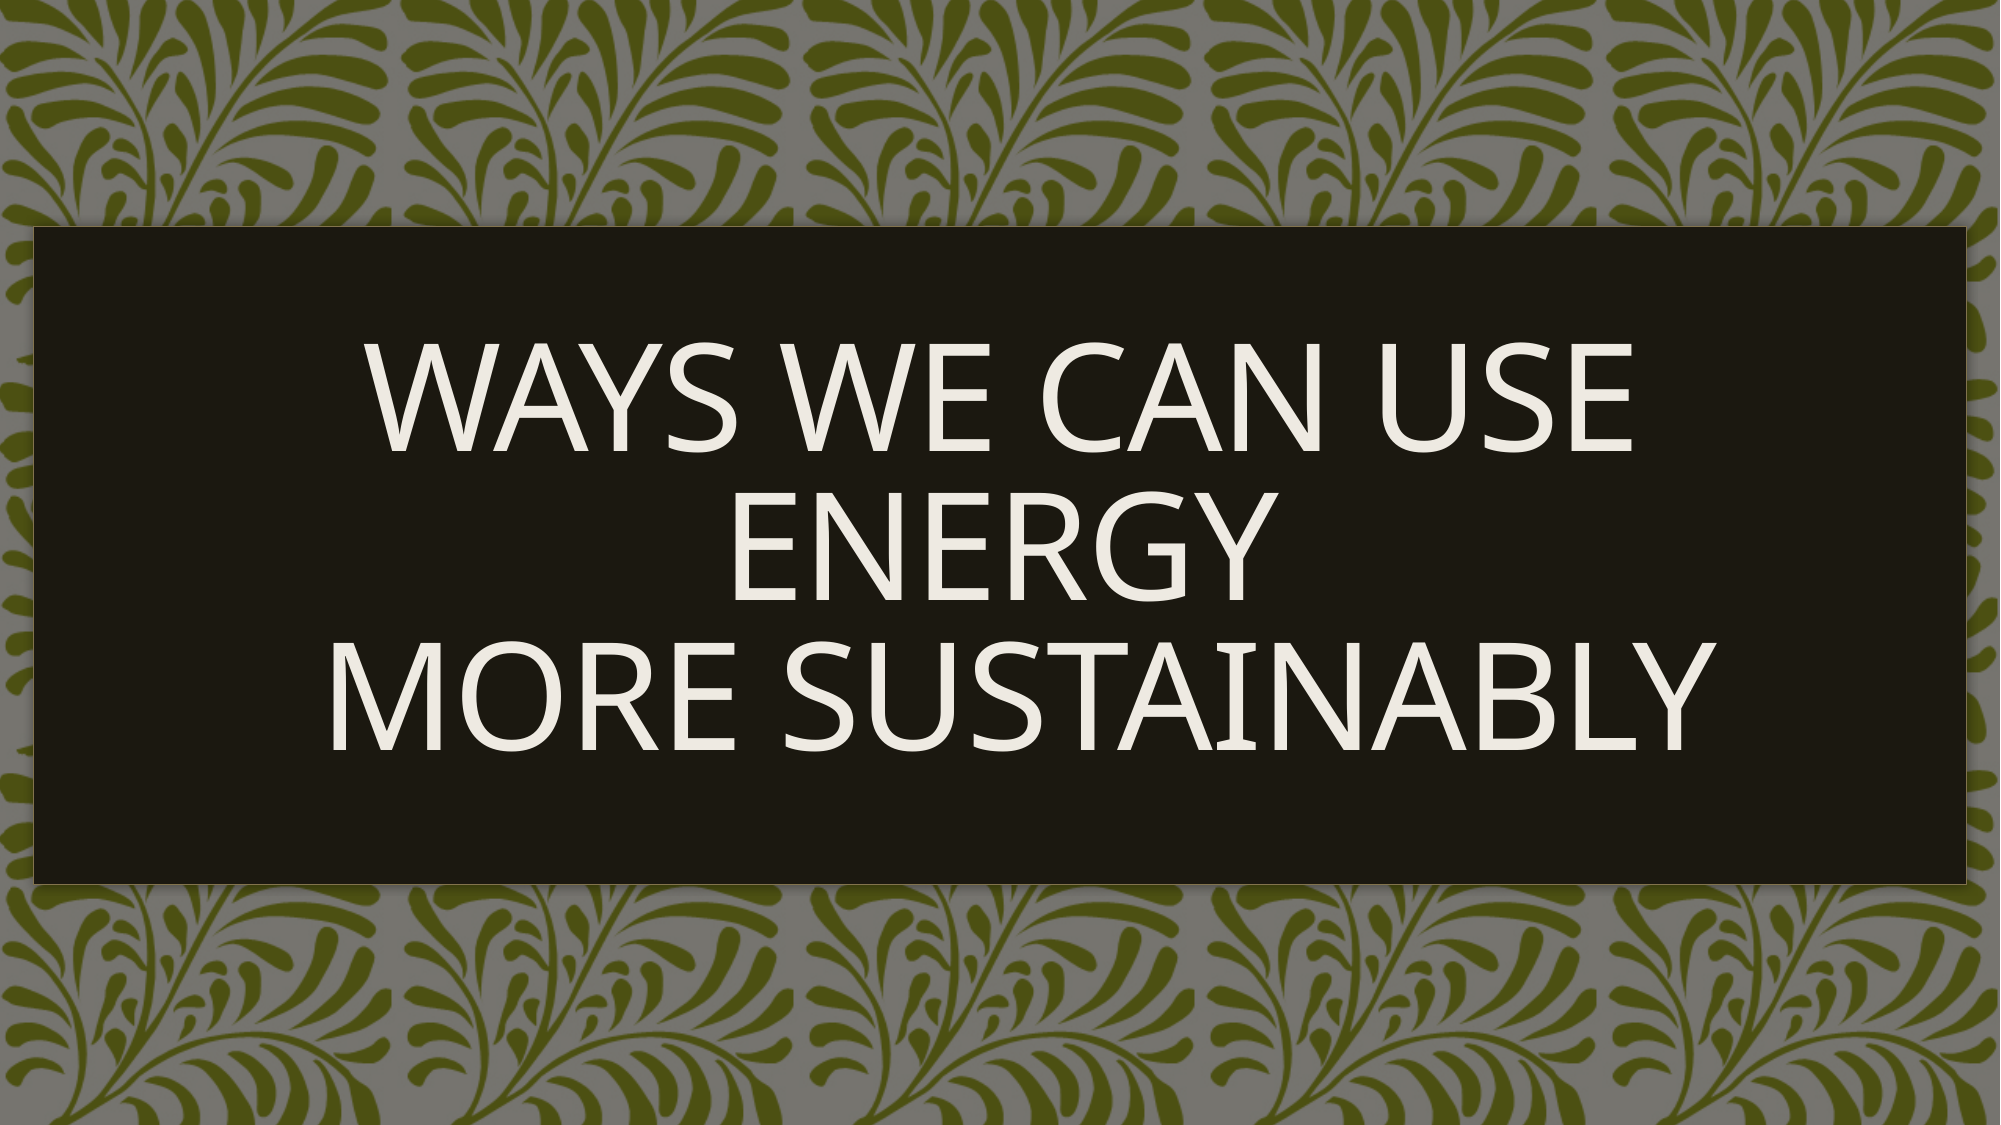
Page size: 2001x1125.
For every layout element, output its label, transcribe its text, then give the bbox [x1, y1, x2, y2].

title Ways WE Can USE Energy more sustainably [256, 343, 1745, 769]
